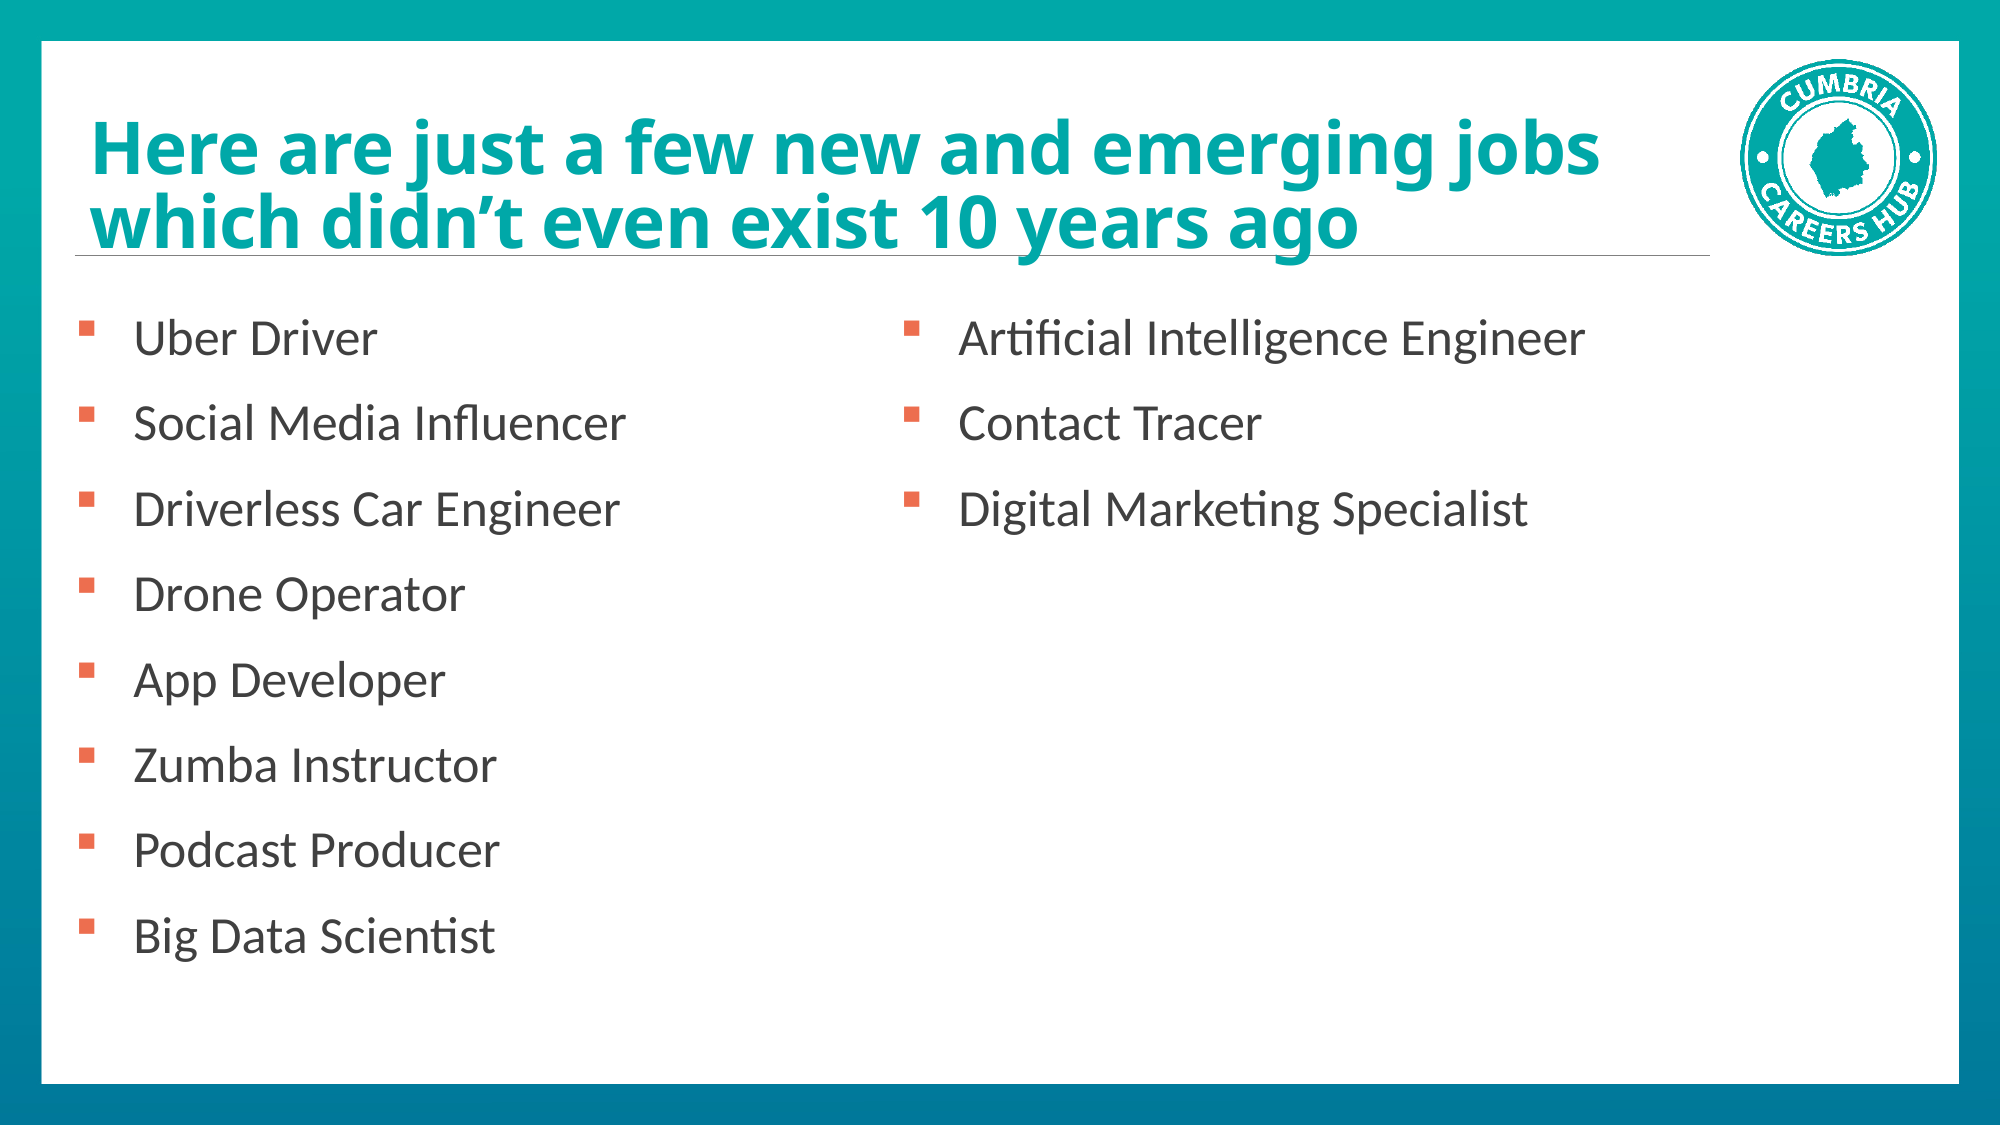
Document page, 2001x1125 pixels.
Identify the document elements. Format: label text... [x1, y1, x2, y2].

picture [0, 0, 2000, 1083]
list Uber Driver Social Media Influencer Driverless Car Engineer Drone Operator App Developer Zumba Instructor Podcast Producer Big Data Scientist Artificial Intelligence Engineer Contact Tracer Digital Marketing Specialist [74, 303, 1725, 1003]
title Here are just a few new and emerging jobs which didn’t even exist 10 years ago [74, 122, 1725, 256]
